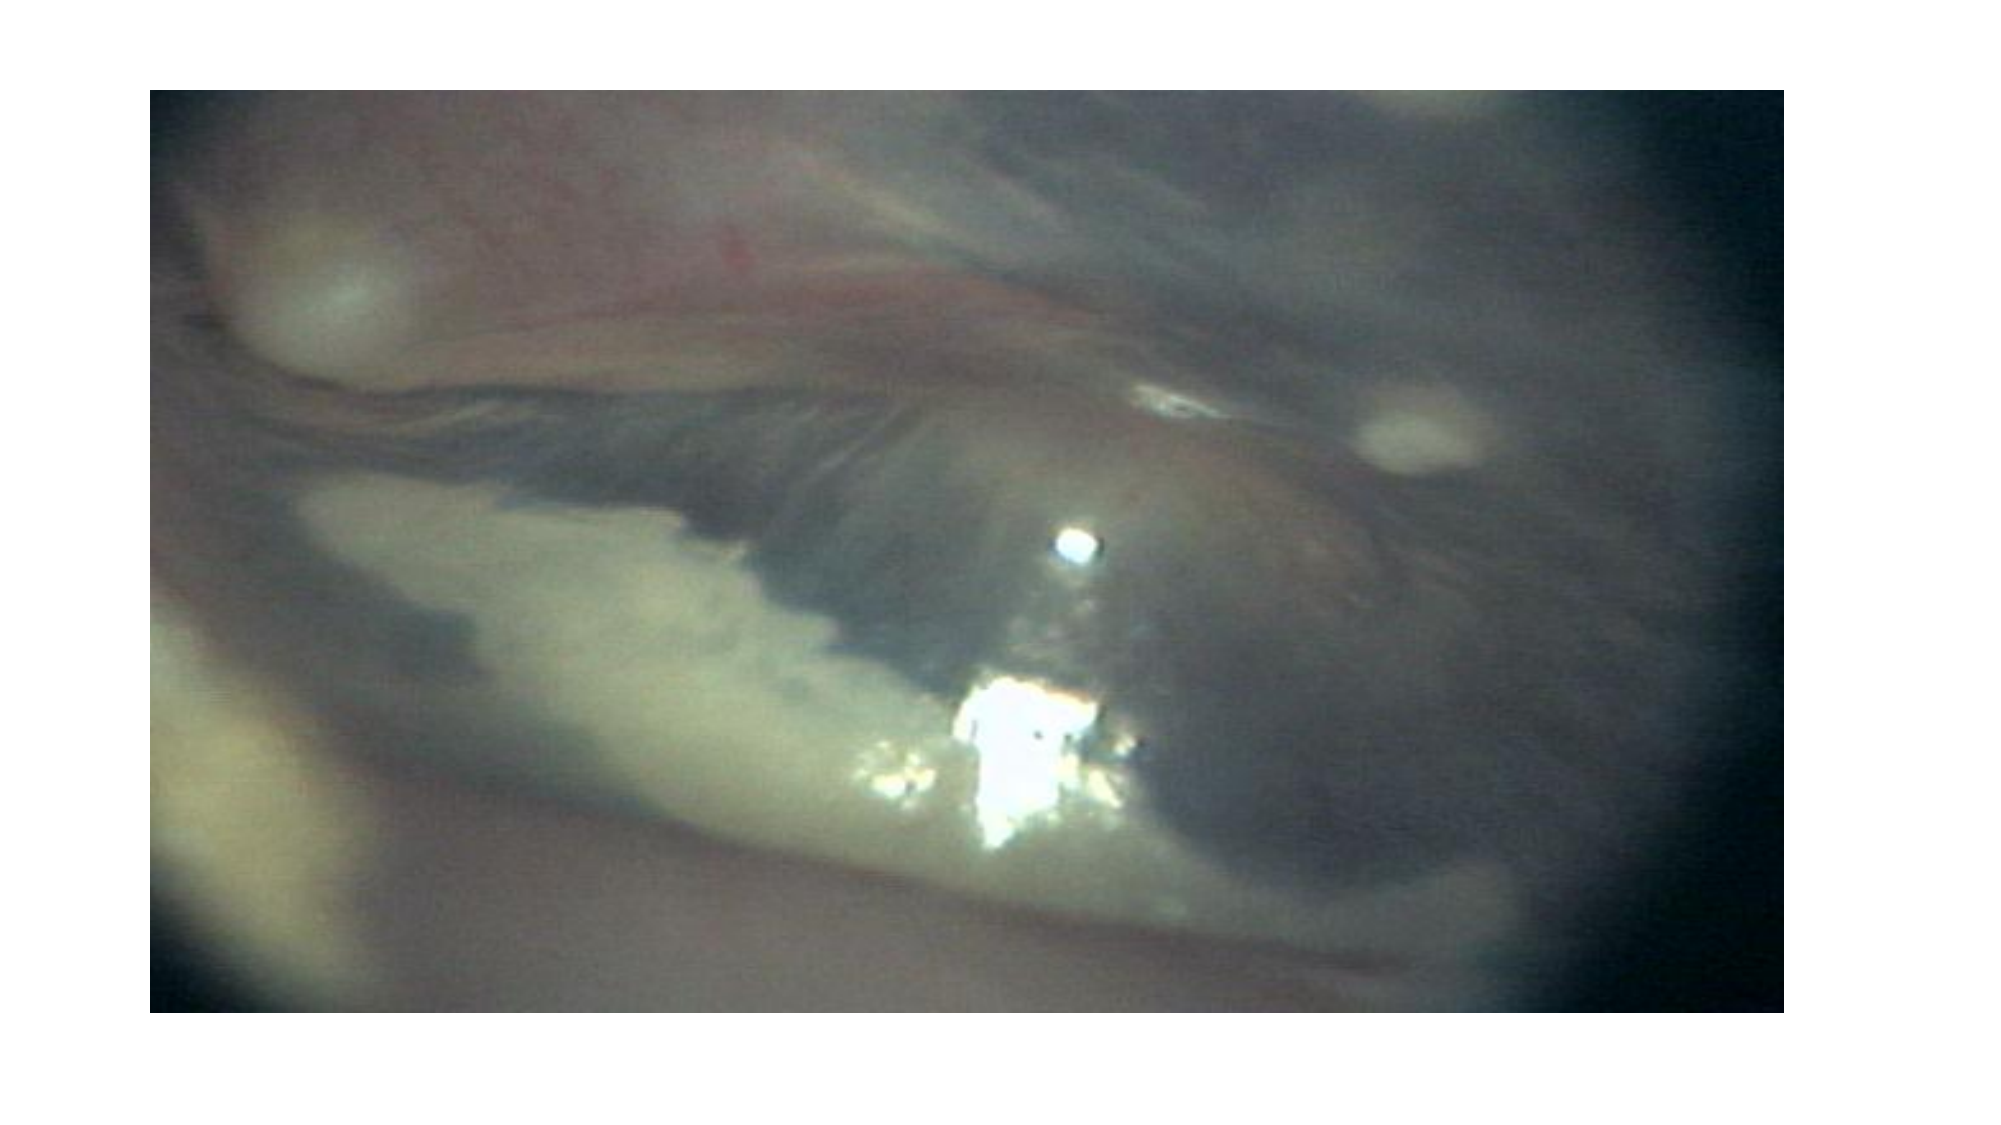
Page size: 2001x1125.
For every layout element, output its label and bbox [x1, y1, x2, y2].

picture [149, 90, 1784, 1013]
